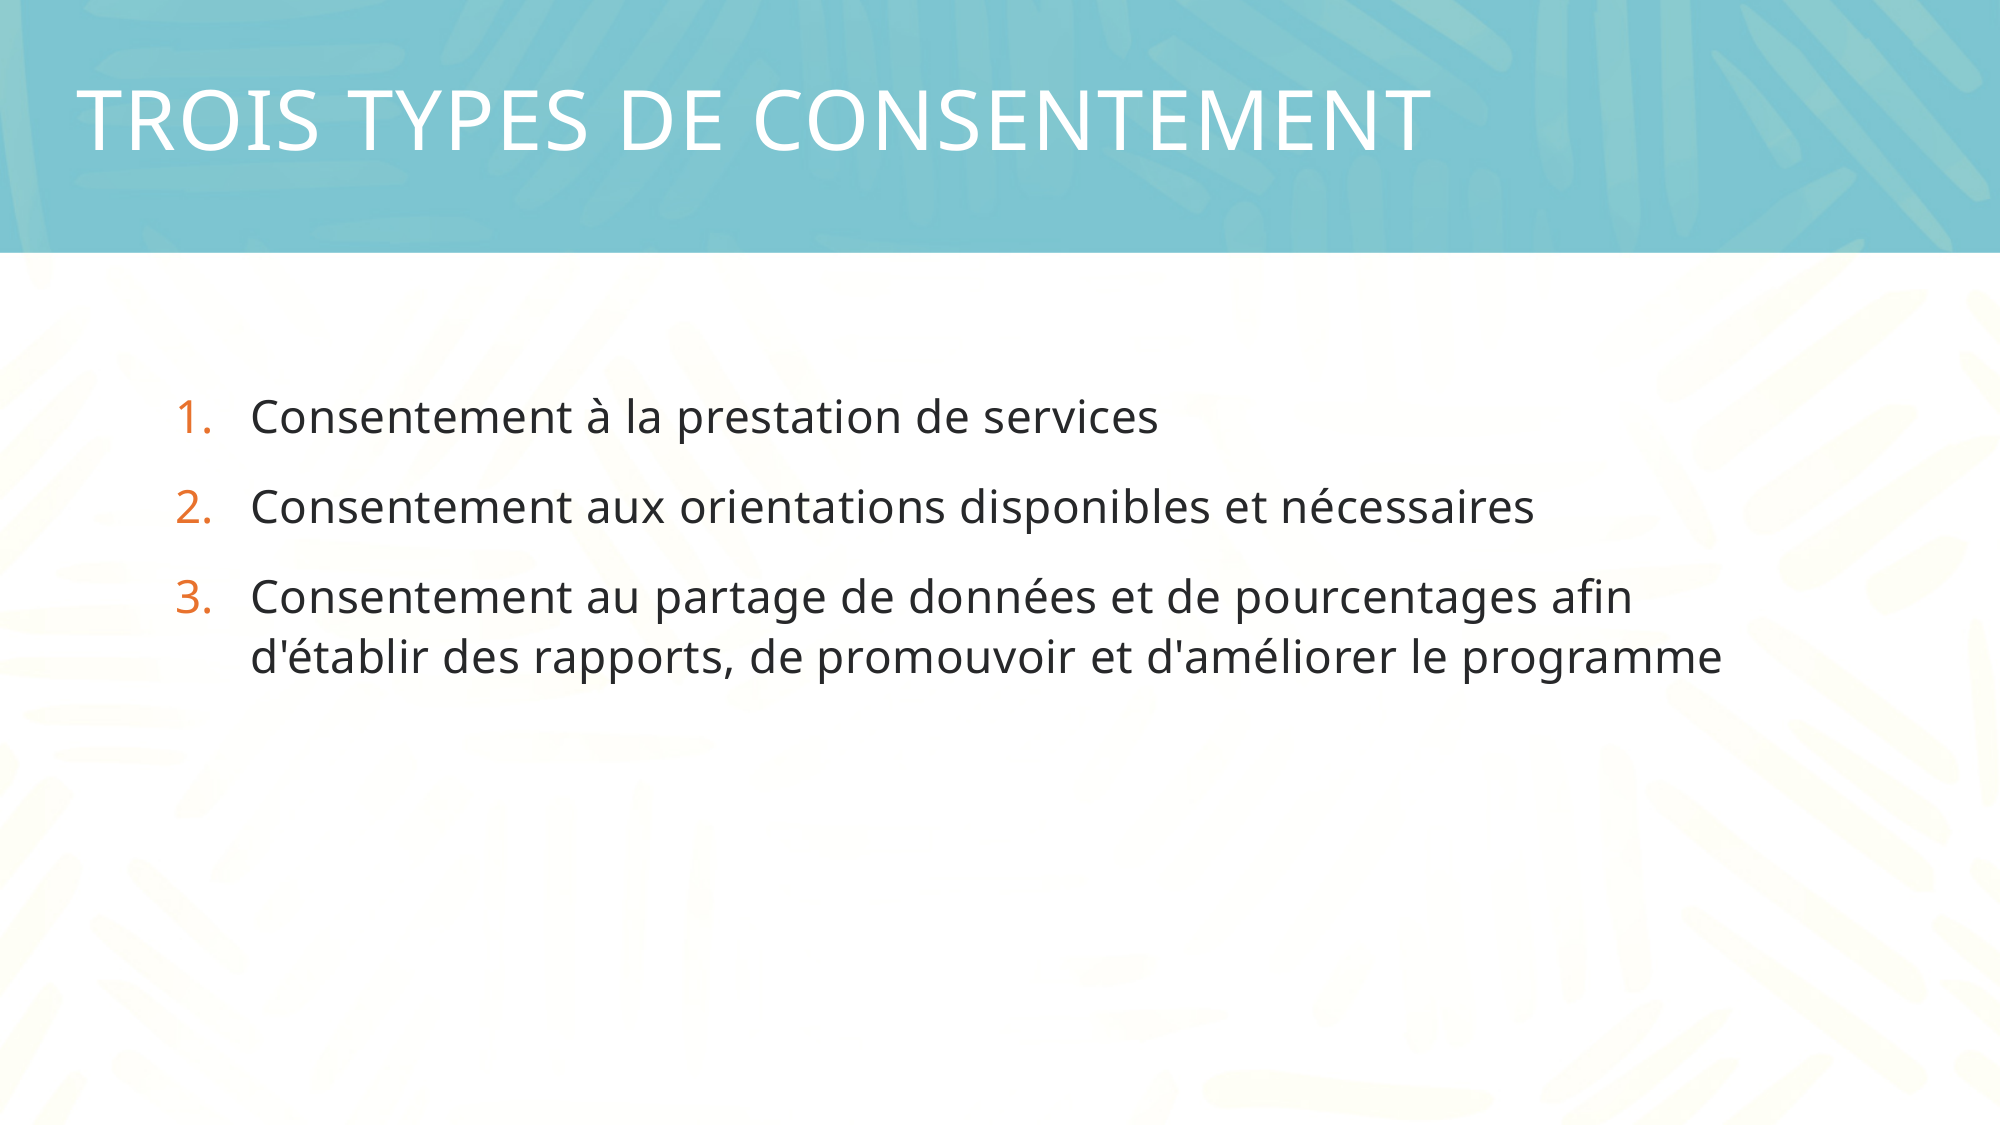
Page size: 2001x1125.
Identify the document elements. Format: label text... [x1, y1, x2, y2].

picture [0, 0, 2000, 1125]
title Trois types de consentement [61, 33, 1938, 220]
list Consentement à la prestation de services Consentement aux orientations disponibles et nécessaires Consentement au partage de données et de pourcentages afin d'établir des rapports, de promouvoir et d'améliorer le programme [167, 374, 1763, 1036]
